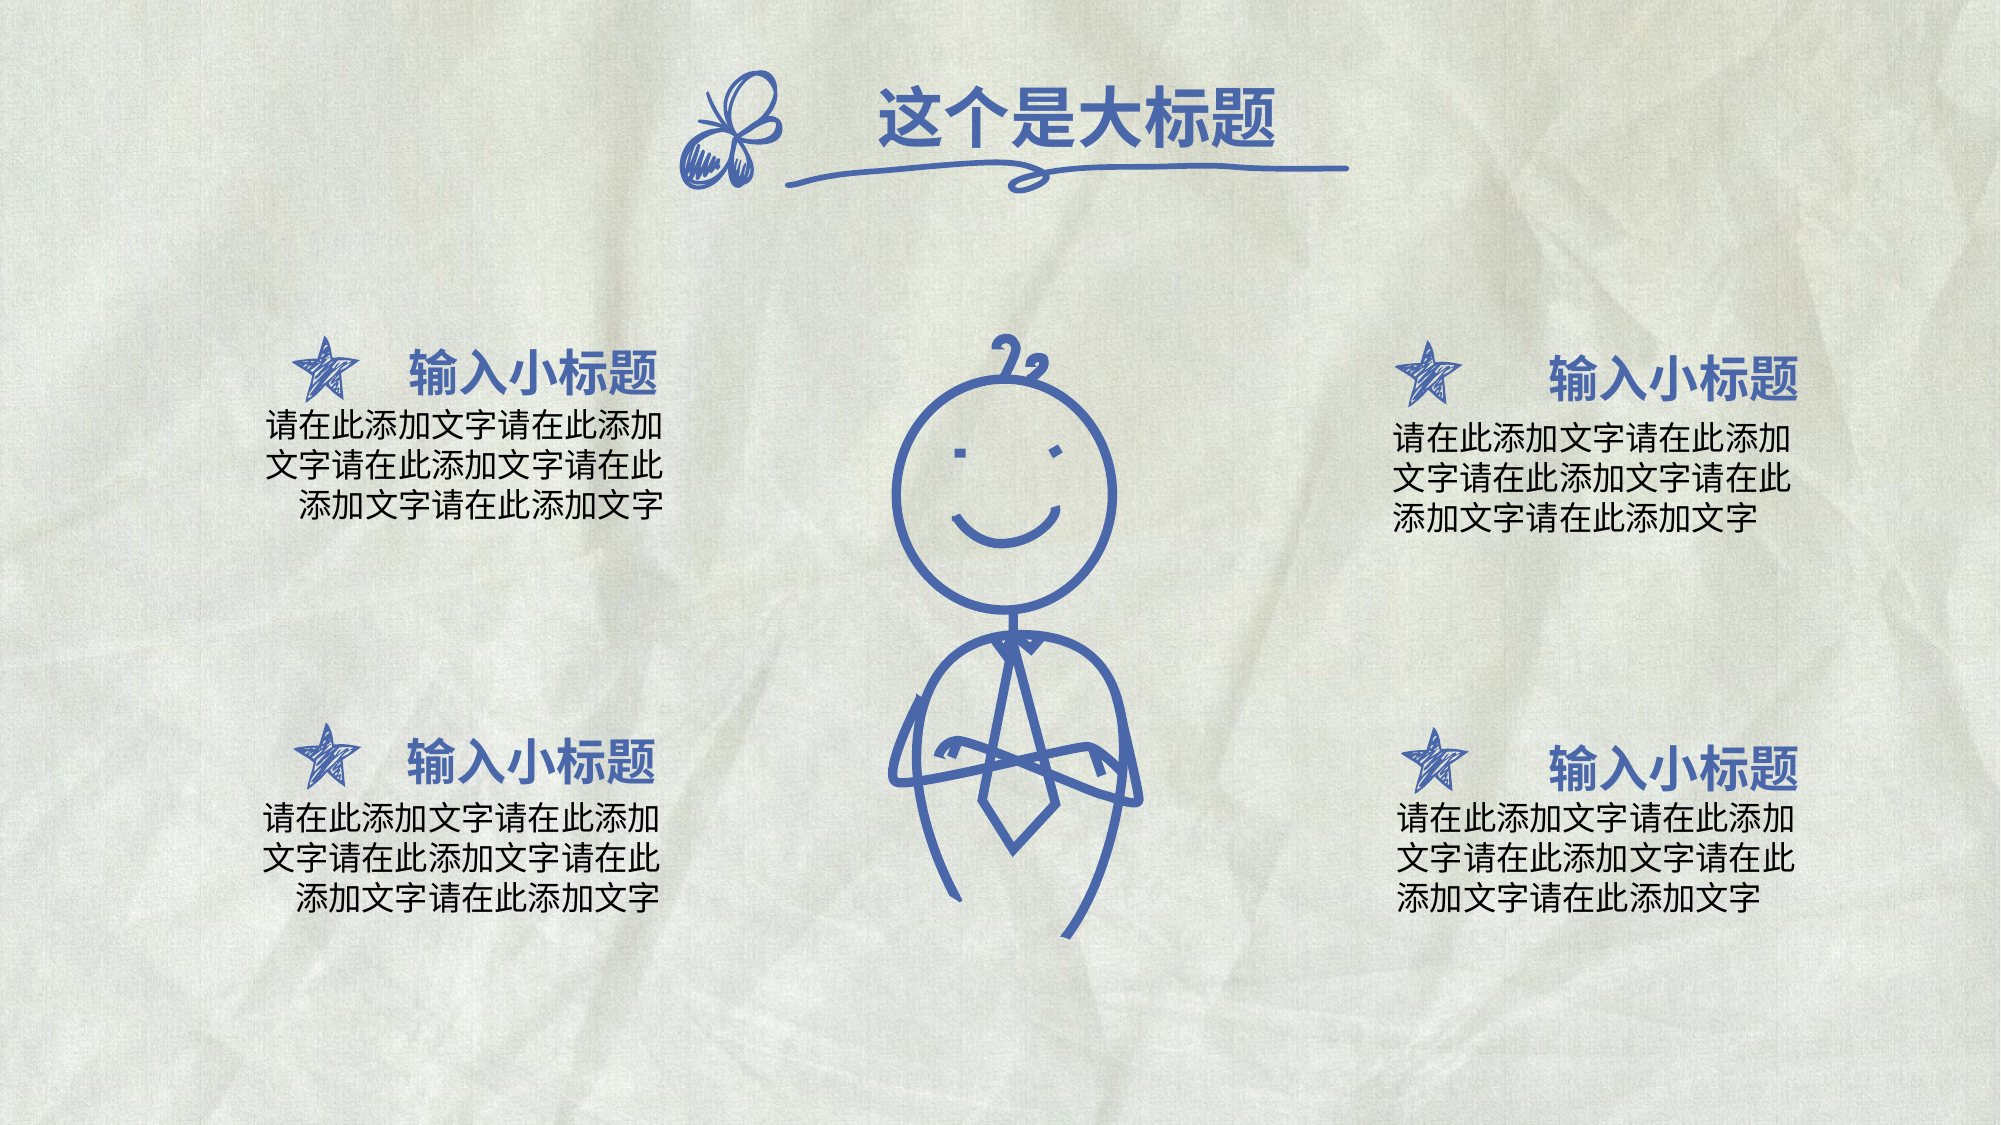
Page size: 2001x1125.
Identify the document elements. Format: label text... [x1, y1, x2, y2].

picture [0, 0, 2001, 1125]
text_box 输入小标题 [1534, 340, 1860, 415]
text_box 请在此添加文字请在此添加文字请在此添加文字请在此添加文字请在此添加文字 [228, 790, 676, 925]
text_box 请在此添加文字请在此添加文字请在此添加文字请在此添加文字请在此添加文字 [1381, 790, 1830, 925]
text_box 输入小标题 [391, 723, 718, 798]
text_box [675, 70, 784, 195]
text_box 请在此添加文字请在此添加文字请在此添加文字请在此添加文字请在此添加文字 [1378, 409, 1826, 545]
text_box [784, 163, 1350, 194]
text_box [293, 722, 362, 790]
text_box 输入小标题 [393, 334, 720, 410]
text_box [292, 335, 360, 403]
text_box [1394, 340, 1463, 408]
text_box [887, 333, 1144, 940]
text_box 这个是大标题 [862, 68, 1329, 163]
text_box 输入小标题 [1534, 730, 1860, 805]
text_box [1401, 727, 1469, 795]
text_box 请在此添加文字请在此添加文字请在此添加文字请在此添加文字请在此添加文字 [231, 397, 680, 532]
